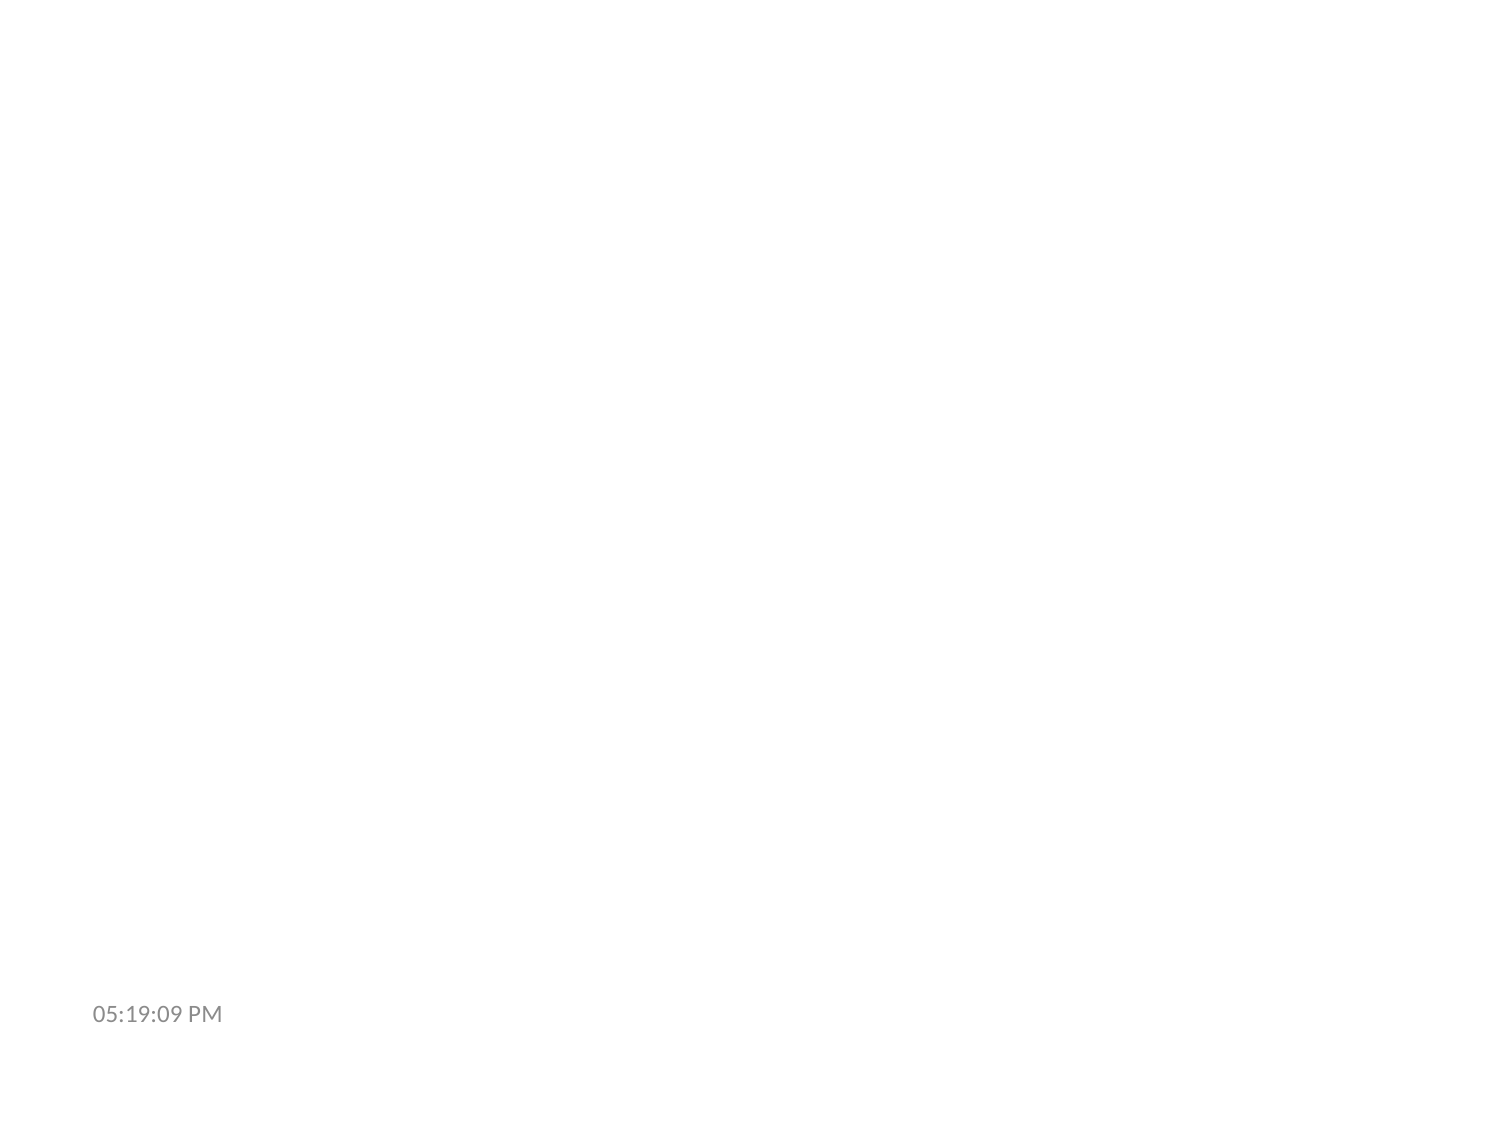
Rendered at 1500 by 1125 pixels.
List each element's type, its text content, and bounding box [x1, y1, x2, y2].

text_box 3:35:09 PM [77, 982, 428, 1043]
